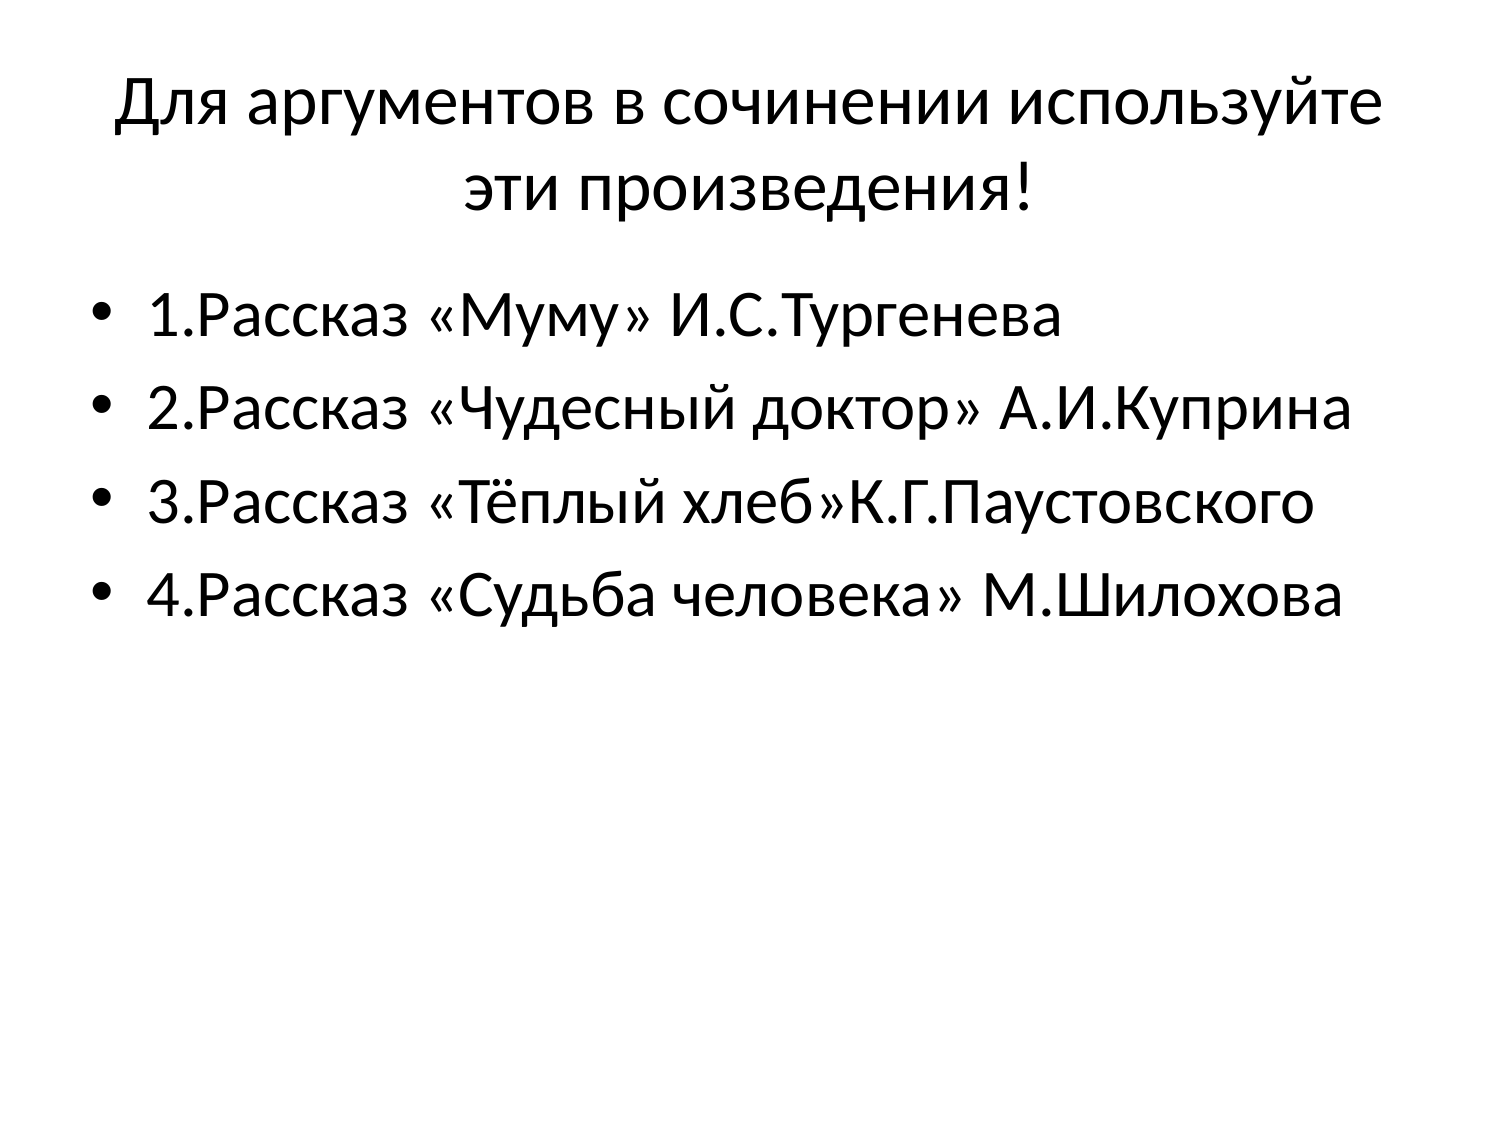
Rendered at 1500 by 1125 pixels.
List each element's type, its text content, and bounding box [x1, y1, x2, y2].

title Для аргументов в сочинении используйте эти произведения! [75, 45, 1425, 233]
list 1.Рассказ «Муму» И.С.Тургенева 2.Рассказ «Чудесный доктор» А.И.Куприна 3.Рассказ «Тёплый хлеб»К.Г.Паустовского 4.Рассказ «Судьба человека» М.Шилохова [75, 262, 1425, 1005]
